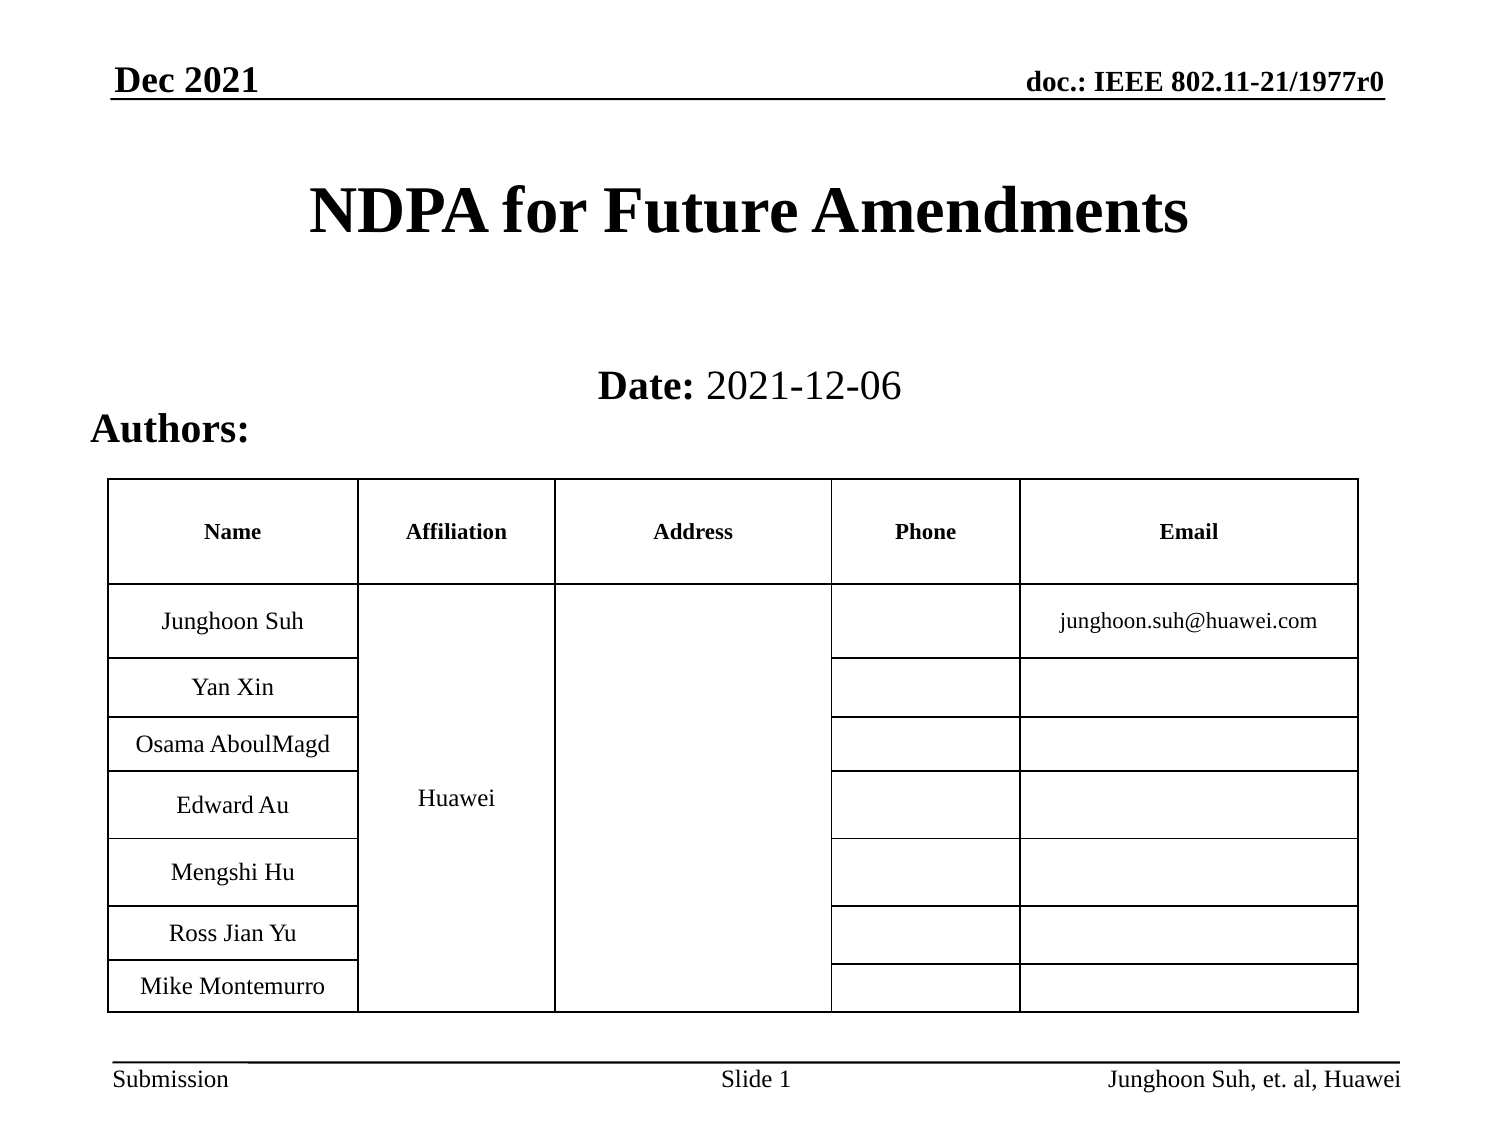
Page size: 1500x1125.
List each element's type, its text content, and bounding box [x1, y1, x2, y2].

title NDPA for Future Amendments [24, 112, 1475, 300]
table_cell [556, 585, 831, 1011]
table_cell [832, 965, 1019, 1011]
table_cell [832, 839, 1019, 905]
table_cell Mike Montemurro [109, 961, 357, 1011]
table_cell Mengshi Hu [109, 839, 357, 905]
table_header Name [109, 480, 357, 583]
table_cell [1021, 965, 1357, 1011]
text_box Authors: [74, 393, 313, 457]
table_cell Edward Au [109, 772, 357, 838]
list Date: 2021-12-06 [112, 350, 1388, 413]
table_cell Osama AboulMagd [109, 718, 357, 770]
table_cell Huawei [359, 585, 554, 1011]
table_cell Yan Xin [109, 659, 357, 716]
table_header Address [556, 480, 831, 583]
table_header Affiliation [359, 480, 554, 583]
table_cell [832, 772, 1019, 838]
table_cell [832, 907, 1019, 963]
table_cell [1021, 839, 1357, 905]
slide_number Slide 1 [712, 1061, 800, 1093]
footer Junghoon Suh, et. al, Huawei [1104, 1061, 1402, 1093]
table_cell [832, 585, 1019, 657]
table_cell [832, 718, 1019, 770]
table_cell [1021, 659, 1357, 716]
table_cell [832, 659, 1019, 716]
table_cell [1021, 772, 1357, 838]
table_cell [1021, 907, 1357, 963]
table_cell junghoon.suh@huawei.com [1021, 585, 1357, 657]
table_header Email [1021, 480, 1357, 583]
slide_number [114, 54, 274, 101]
table_cell Junghoon Suh [109, 585, 357, 657]
table_cell Ross Jian Yu [109, 907, 357, 959]
table_header Phone [832, 480, 1019, 583]
table_cell [1021, 718, 1357, 770]
